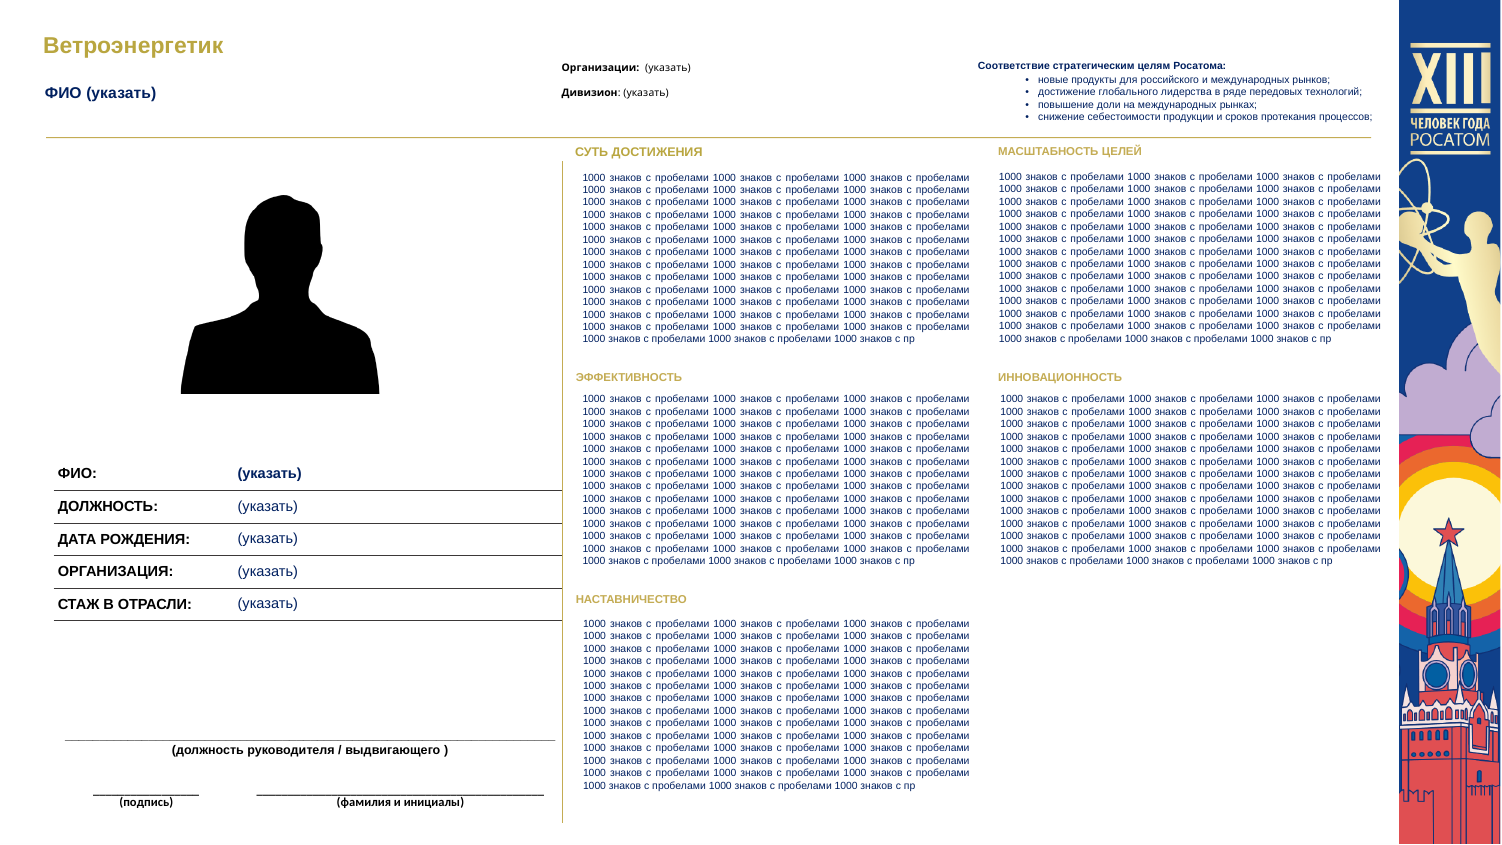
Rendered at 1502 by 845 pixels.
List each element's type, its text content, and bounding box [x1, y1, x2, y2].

table_header _________________ (подпись) [54, 777, 239, 822]
picture [0, 0, 1501, 844]
text_box Соответствие стратегическим целям Росатома: [963, 52, 1242, 80]
table_header СУТЬ ДОСТИЖЕНИЯ [567, 138, 984, 163]
table_cell ДОЛЖНОСТЬ: [54, 491, 223, 523]
text_box [180, 195, 380, 395]
table_header (указать) [223, 458, 562, 490]
table_cell ДАТА РОЖДЕНИЯ: [54, 524, 223, 555]
table_cell ОРГАНИЗАЦИЯ: [54, 556, 223, 588]
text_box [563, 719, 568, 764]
text_box ФИО (указать) [30, 79, 550, 110]
text_box Ветроэнергетик [28, 23, 1402, 66]
text_box 1000 знаков с пробелами 1000 знаков с пробелами 1000 знаков с пробелами 1000 знаков с пробелами 1000 знаков с пробелами 1000 знаков с пробелами 1000 знаков с пробелами 1000 знаков с пробелами 1000 знаков с пробелами 1000 знаков с пробелами 1000 знаков с пробелами 1000 знаков с пробелами 1000 знаков с пробелами 1000 знаков с пробелами 1000 знаков с пробелами 1000 знаков с пробелами 1000 знаков с пробелами 1000 знаков с пробелами 1000 знаков с пробелами 1000 знаков с пробелами 1000 знаков с пробелами 1000 знаков с пробелами 1000 знаков с пробелами 1000 знаков с пробелами 1000 знаков с пробелами 1000 знаков с пробелами 1000 знаков с пробелами 1000 знаков с пробелами 1000 знаков с пробелами 1000 знаков с пробелами 1000 знаков с пробелами 1000 знаков с пробелами 1000 знаков с пробелами 1000 знаков с пробелами 1000 знаков с пробелами 1000 знаков с пробелами 1000 знаков с пробелами 1000 знаков с пробелами 1000 знаков с пробелами 1000 знаков с пробелами 1000 знаков с пробелами 1000 знаков с пр [568, 609, 986, 799]
text_box 1000 знаков с пробелами 1000 знаков с пробелами 1000 знаков с пробелами 1000 знаков с пробелами 1000 знаков с пробелами 1000 знаков с пробелами 1000 знаков с пробелами 1000 знаков с пробелами 1000 знаков с пробелами 1000 знаков с пробелами 1000 знаков с пробелами 1000 знаков с пробелами 1000 знаков с пробелами 1000 знаков с пробелами 1000 знаков с пробелами 1000 знаков с пробелами 1000 знаков с пробелами 1000 знаков с пробелами 1000 знаков с пробелами 1000 знаков с пробелами 1000 знаков с пробелами 1000 знаков с пробелами 1000 знаков с пробелами 1000 знаков с пробелами 1000 знаков с пробелами 1000 знаков с пробелами 1000 знаков с пробелами 1000 знаков с пробелами 1000 знаков с пробелами 1000 знаков с пробелами 1000 знаков с пробелами 1000 знаков с пробелами 1000 знаков с пробелами 1000 знаков с пробелами 1000 знаков с пробелами 1000 знаков с пробелами 1000 знаков с пробелами 1000 знаков с пробелами 1000 знаков с пробелами 1000 знаков с пробелами 1000 знаков с пробелами 1000 знаков с пр [567, 163, 986, 353]
text_box ЭФФЕКТИВНОСТЬ [563, 364, 980, 391]
text_box • новые продукты для российского и международных рынков; • достижение глобального лидерства в ряде передовых технологий; • повышение доли на международных рынках; • снижение себестоимости продукции и сроков протекания процессов; [1010, 65, 1394, 148]
table_header ______________________________________________ (фамилия и инициалы) [239, 777, 562, 822]
table_cell СТАЖ В ОТРАСЛИ: [54, 589, 223, 620]
text_box ______________________________________________________________________ (должность руководителя / выдвигающего ) [46, 719, 562, 764]
table_cell (указать) [223, 491, 562, 523]
text_box 1000 знаков с пробелами 1000 знаков с пробелами 1000 знаков с пробелами 1000 знаков с пробелами 1000 знаков с пробелами 1000 знаков с пробелами 1000 знаков с пробелами 1000 знаков с пробелами 1000 знаков с пробелами 1000 знаков с пробелами 1000 знаков с пробелами 1000 знаков с пробелами 1000 знаков с пробелами 1000 знаков с пробелами 1000 знаков с пробелами 1000 знаков с пробелами 1000 знаков с пробелами 1000 знаков с пробелами 1000 знаков с пробелами 1000 знаков с пробелами 1000 знаков с пробелами 1000 знаков с пробелами 1000 знаков с пробелами 1000 знаков с пробелами 1000 знаков с пробелами 1000 знаков с пробелами 1000 знаков с пробелами 1000 знаков с пробелами 1000 знаков с пробелами 1000 знаков с пробелами 1000 знаков с пробелами 1000 знаков с пробелами 1000 знаков с пробелами 1000 знаков с пробелами 1000 знаков с пробелами 1000 знаков с пробелами 1000 знаков с пробелами 1000 знаков с пробелами 1000 знаков с пробелами 1000 знаков с пробелами 1000 знаков с пробелами 1000 знаков с пр [985, 384, 1397, 575]
text_box 1000 знаков с пробелами 1000 знаков с пробелами 1000 знаков с пробелами 1000 знаков с пробелами 1000 знаков с пробелами 1000 знаков с пробелами 1000 знаков с пробелами 1000 знаков с пробелами 1000 знаков с пробелами 1000 знаков с пробелами 1000 знаков с пробелами 1000 знаков с пробелами 1000 знаков с пробелами 1000 знаков с пробелами 1000 знаков с пробелами 1000 знаков с пробелами 1000 знаков с пробелами 1000 знаков с пробелами 1000 знаков с пробелами 1000 знаков с пробелами 1000 знаков с пробелами 1000 знаков с пробелами 1000 знаков с пробелами 1000 знаков с пробелами 1000 знаков с пробелами 1000 знаков с пробелами 1000 знаков с пробелами 1000 знаков с пробелами 1000 знаков с пробелами 1000 знаков с пробелами 1000 знаков с пробелами 1000 знаков с пробелами 1000 знаков с пробелами 1000 знаков с пробелами 1000 знаков с пробелами 1000 знаков с пробелами 1000 знаков с пробелами 1000 знаков с пробелами 1000 знаков с пробелами 1000 знаков с пробелами 1000 знаков с пробелами 1000 знаков с пр [567, 384, 985, 575]
text_box МАСШТАБНОСТЬ ЦЕЛЕЙ [984, 139, 1403, 166]
text_box 1000 знаков с пробелами 1000 знаков с пробелами 1000 знаков с пробелами 1000 знаков с пробелами 1000 знаков с пробелами 1000 знаков с пробелами 1000 знаков с пробелами 1000 знаков с пробелами 1000 знаков с пробелами 1000 знаков с пробелами 1000 знаков с пробелами 1000 знаков с пробелами 1000 знаков с пробелами 1000 знаков с пробелами 1000 знаков с пробелами 1000 знаков с пробелами 1000 знаков с пробелами 1000 знаков с пробелами 1000 знаков с пробелами 1000 знаков с пробелами 1000 знаков с пробелами 1000 знаков с пробелами 1000 знаков с пробелами 1000 знаков с пробелами 1000 знаков с пробелами 1000 знаков с пробелами 1000 знаков с пробелами 1000 знаков с пробелами 1000 знаков с пробелами 1000 знаков с пробелами 1000 знаков с пробелами 1000 знаков с пробелами 1000 знаков с пробелами 1000 знаков с пробелами 1000 знаков с пробелами 1000 знаков с пробелами 1000 знаков с пробелами 1000 знаков с пробелами 1000 знаков с пробелами 1000 знаков с пробелами 1000 знаков с пробелами 1000 знаков с пр [984, 162, 1397, 352]
text_box НАСТАВНИЧЕСТВО [563, 587, 980, 614]
table_cell (указать) [223, 589, 562, 620]
text_box Организации: (указать) Дивизион: (указать) [561, 60, 1010, 111]
table_cell (указать) [223, 556, 562, 588]
table_header ФИО: [54, 458, 223, 490]
text_box ИННОВАЦИОННОСТЬ [983, 364, 1403, 391]
table_cell (указать) [223, 524, 562, 555]
